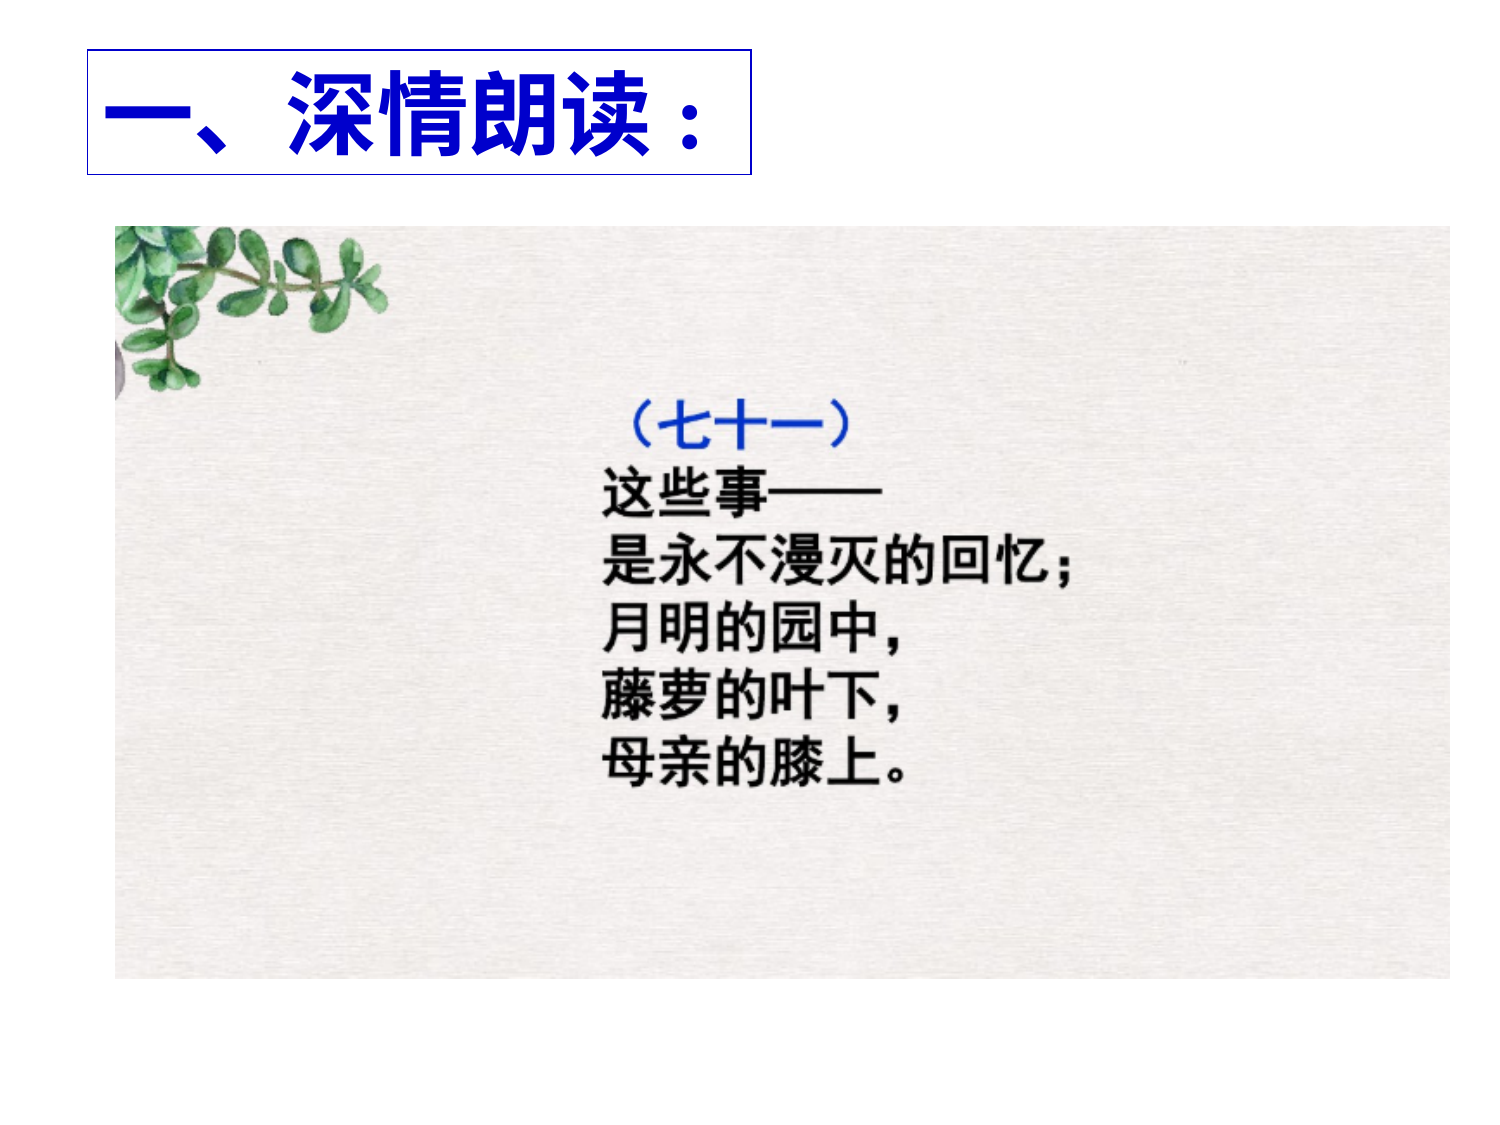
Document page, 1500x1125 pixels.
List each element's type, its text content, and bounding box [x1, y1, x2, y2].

picture [115, 226, 1450, 979]
text_box 一、深情朗读: [87, 49, 752, 175]
